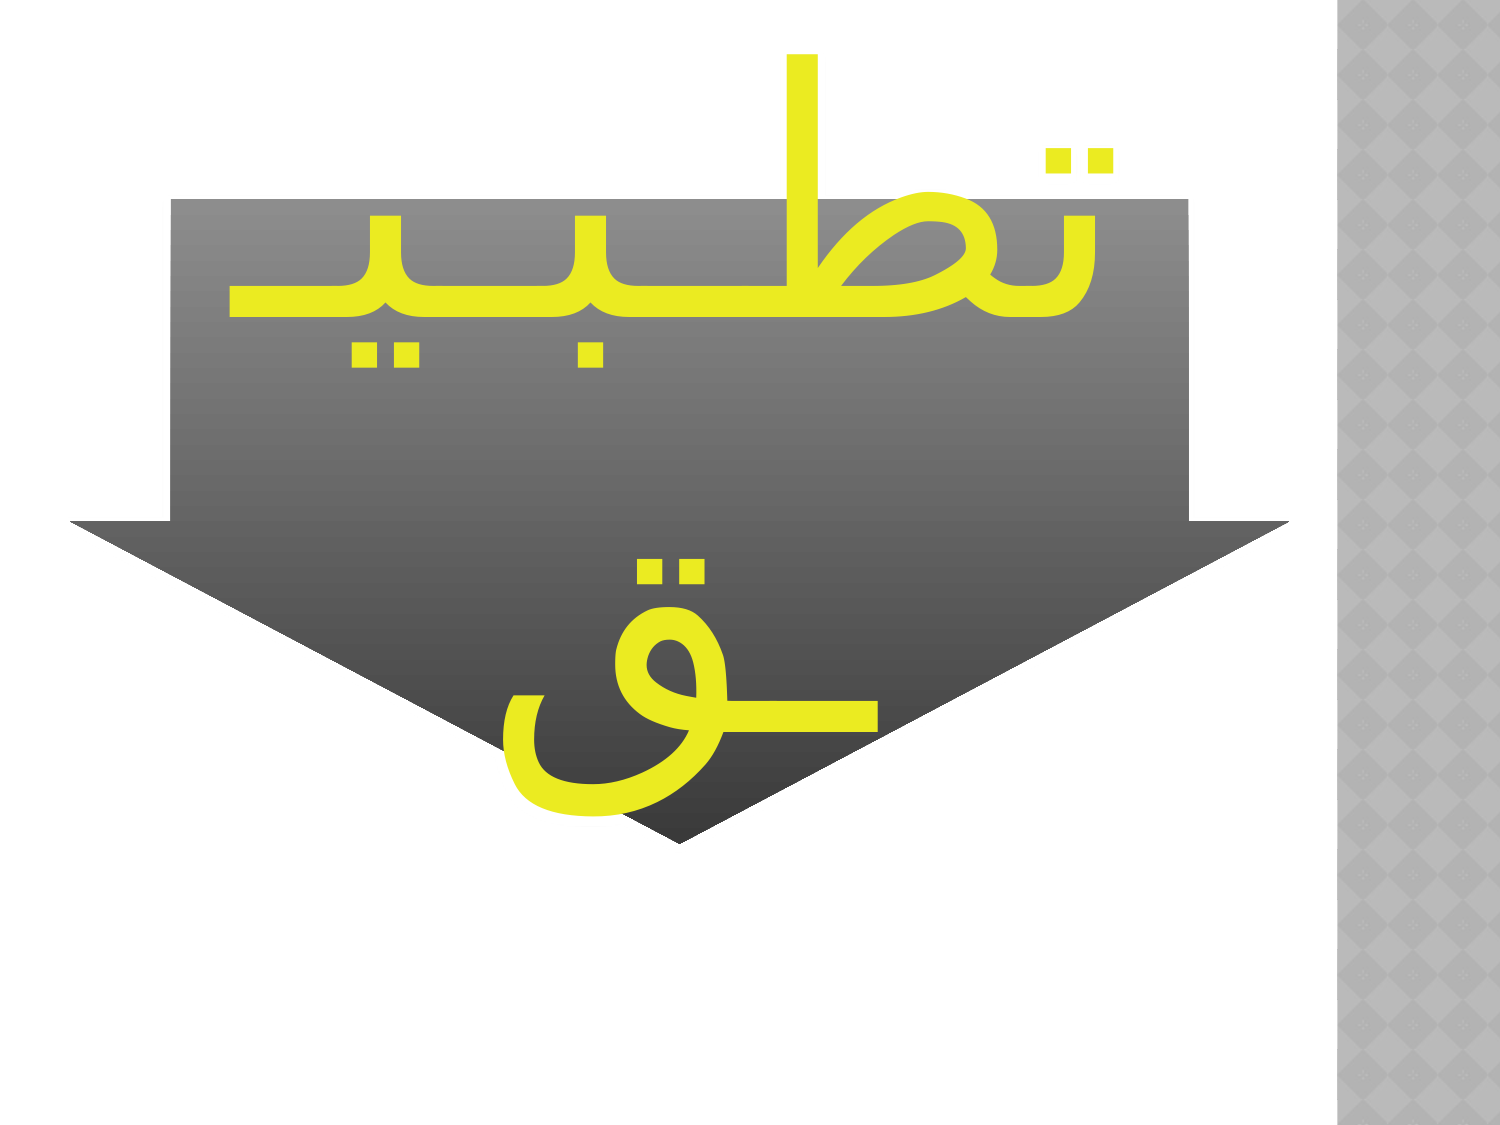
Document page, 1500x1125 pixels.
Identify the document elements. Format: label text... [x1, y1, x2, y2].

text_box تطـبـيــق [70, 199, 1290, 844]
